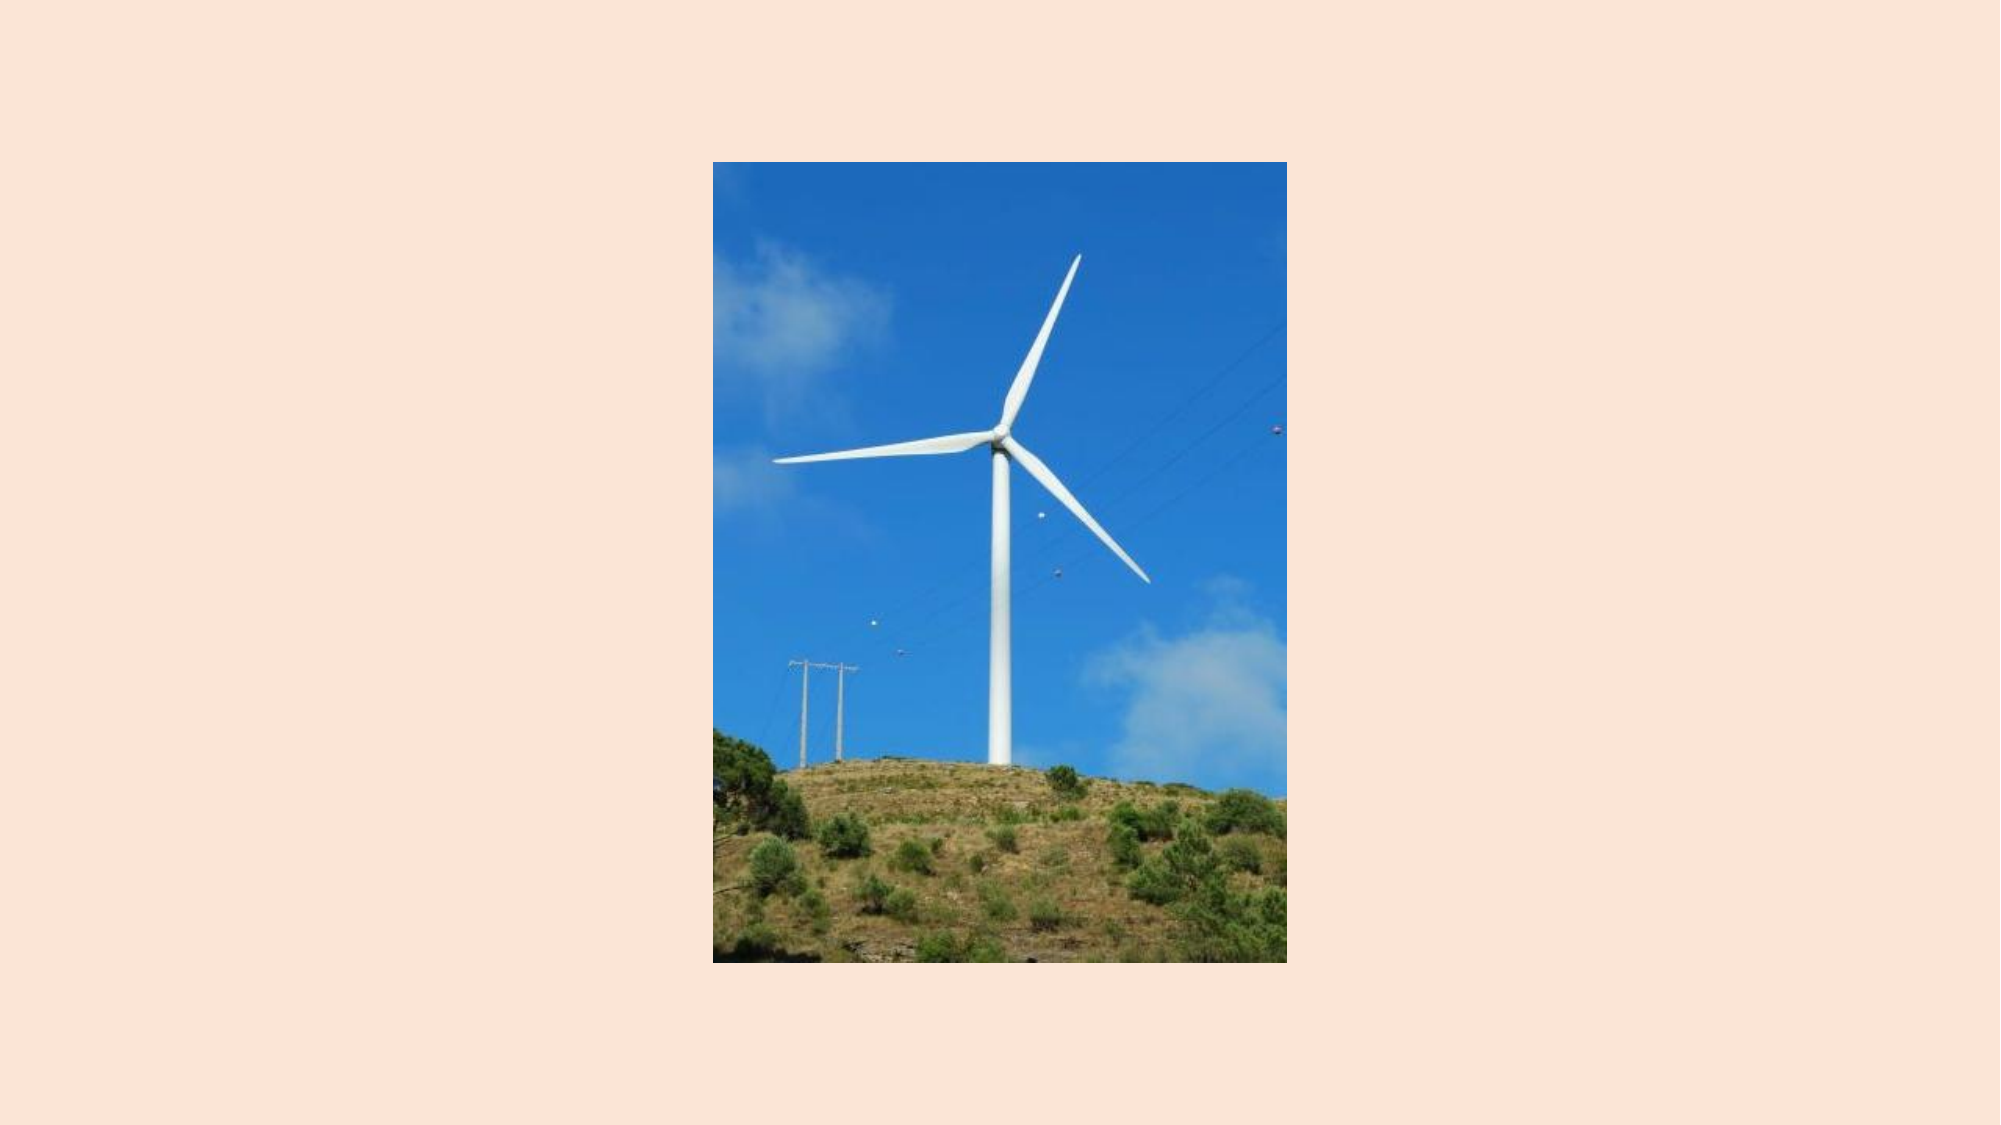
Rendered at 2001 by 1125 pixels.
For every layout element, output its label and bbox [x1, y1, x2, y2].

picture [713, 162, 1287, 963]
